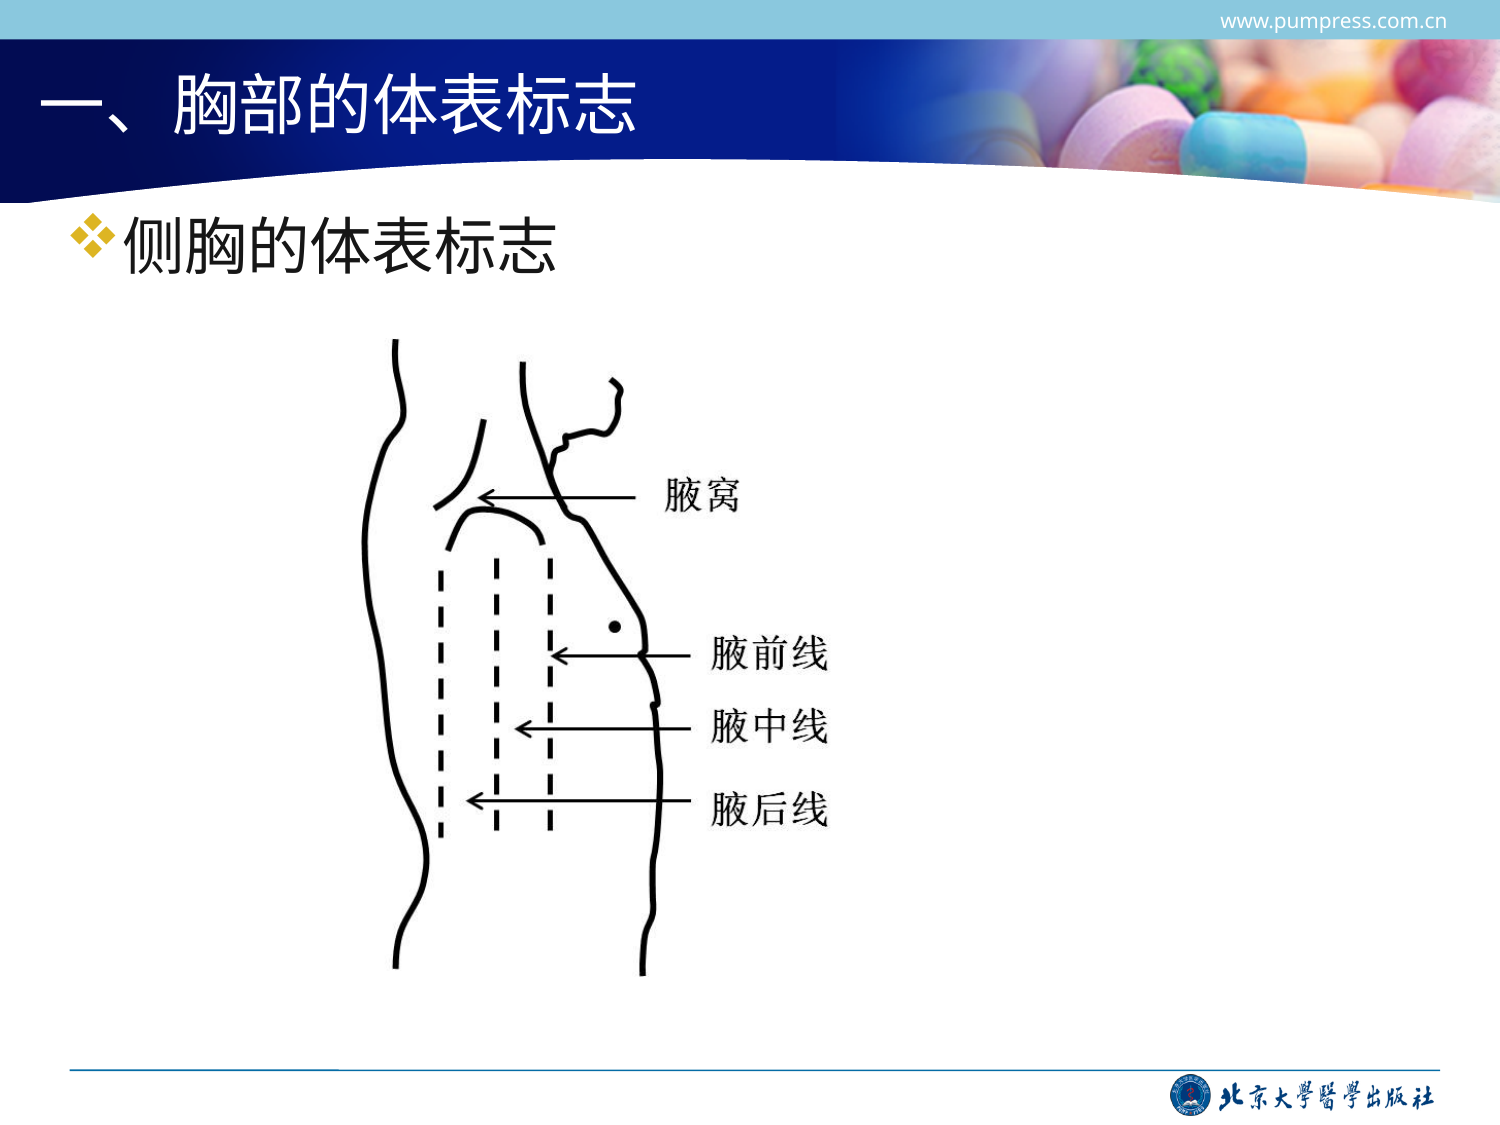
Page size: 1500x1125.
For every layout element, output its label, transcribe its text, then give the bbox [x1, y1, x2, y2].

list 侧胸的体表标志 [50, 199, 1463, 1025]
picture [359, 337, 854, 977]
picture [1170, 1074, 1436, 1118]
picture [0, 40, 1500, 203]
title 一、胸部的体表标志 [23, 56, 1349, 149]
slide_number www.pumpress.com.cn [1024, 0, 1463, 38]
